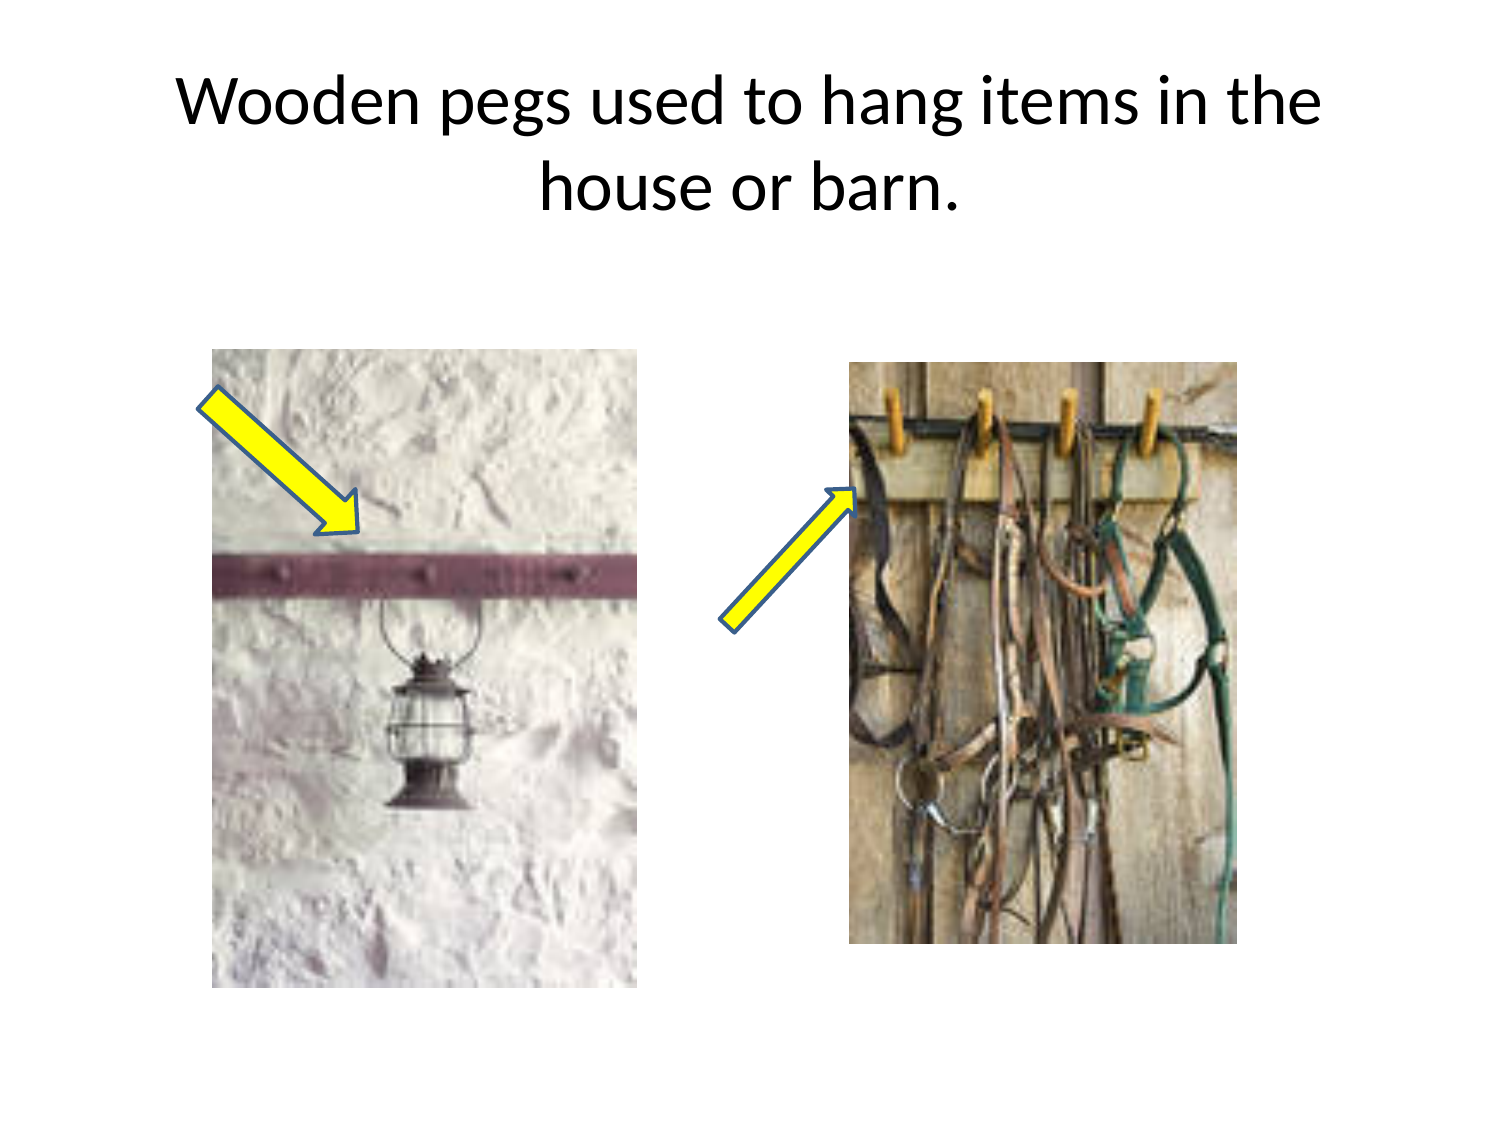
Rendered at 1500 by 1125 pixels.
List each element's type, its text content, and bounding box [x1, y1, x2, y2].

title Wooden pegs used to hang items in the house or barn. [75, 45, 1425, 233]
text_box [717, 486, 844, 635]
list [212, 349, 637, 988]
text_box [195, 395, 207, 421]
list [849, 362, 1237, 945]
